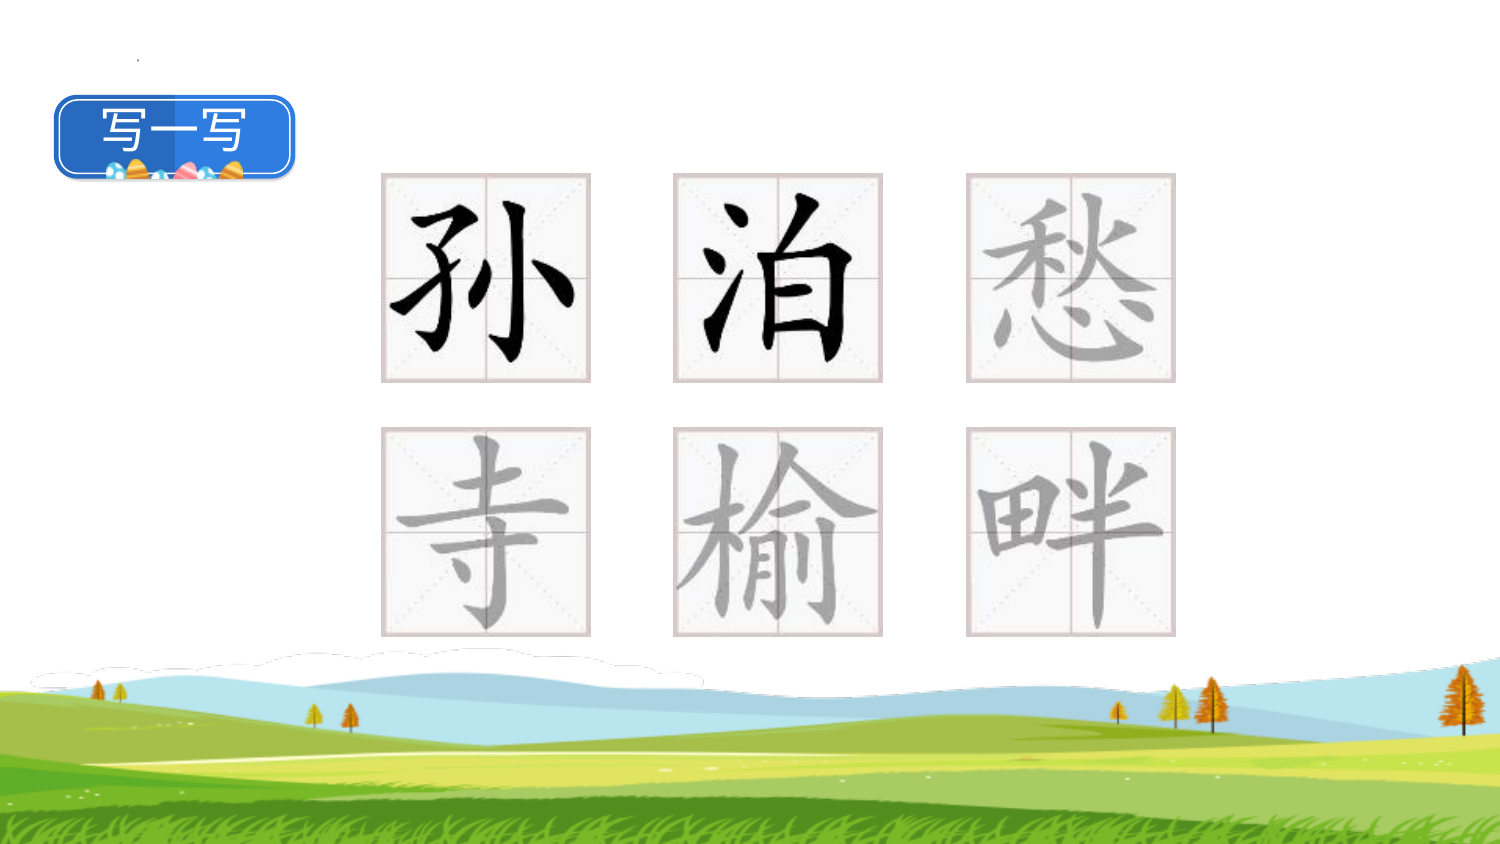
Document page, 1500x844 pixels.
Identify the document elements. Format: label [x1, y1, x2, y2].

picture [966, 173, 1176, 383]
text_box [53, 90, 296, 179]
picture [0, 427, 1500, 844]
picture [673, 173, 883, 383]
picture [381, 173, 591, 383]
